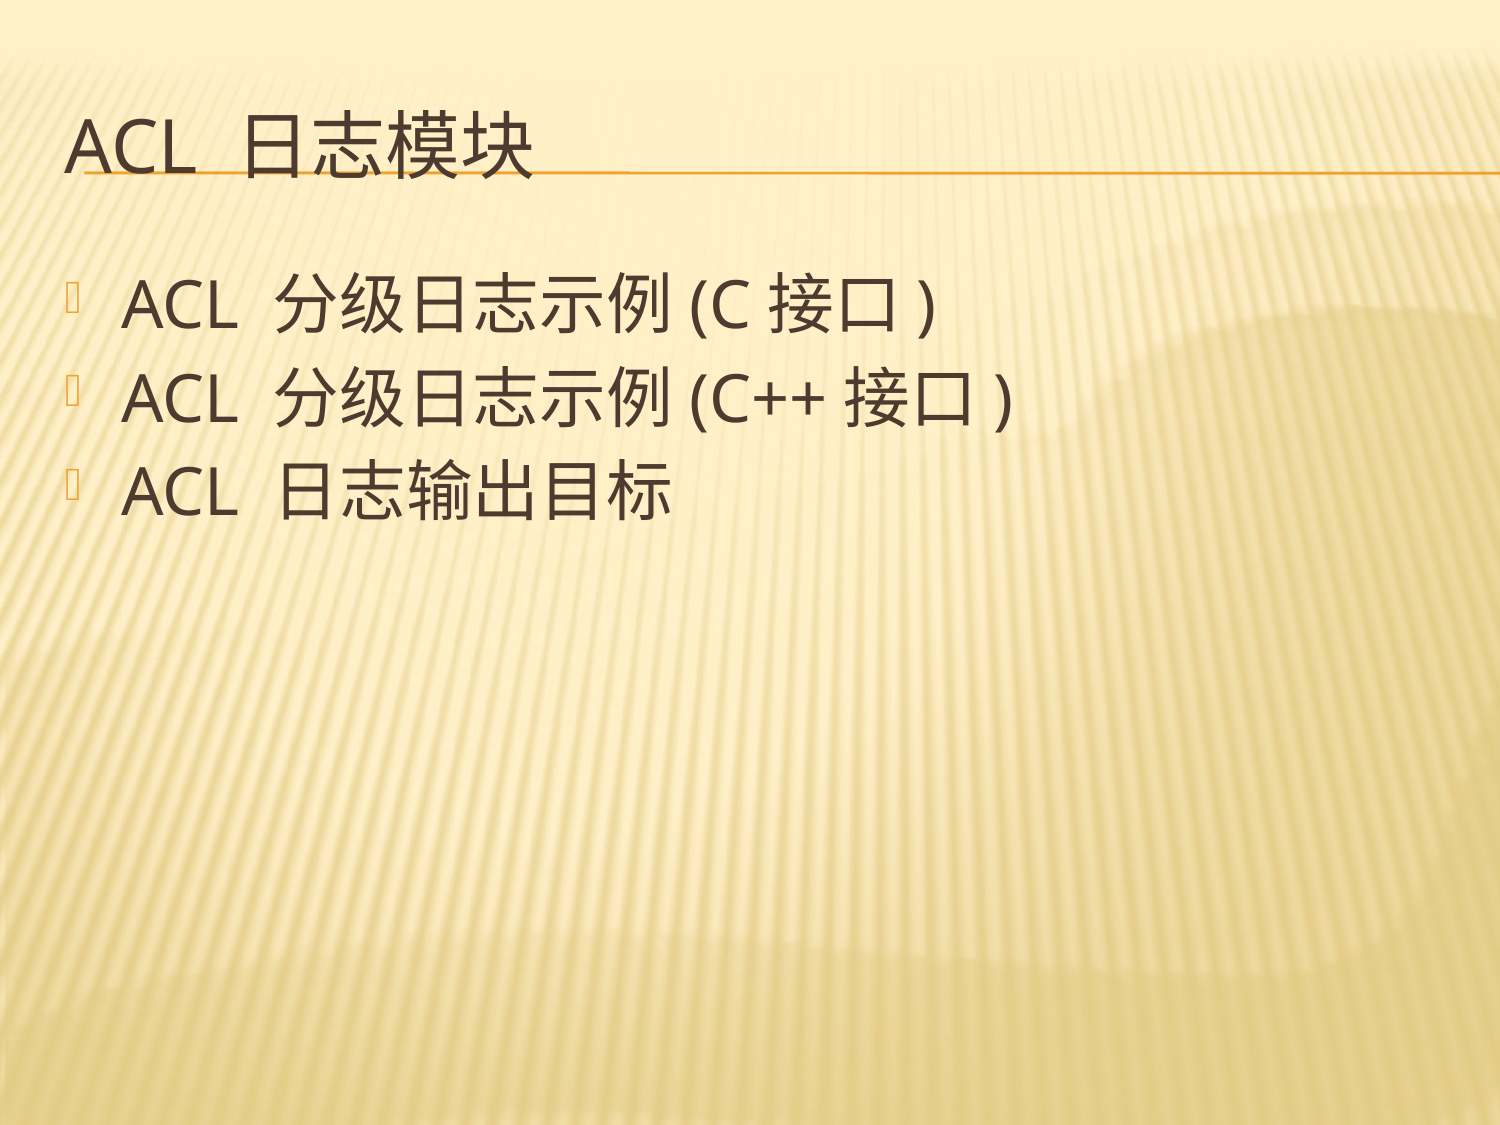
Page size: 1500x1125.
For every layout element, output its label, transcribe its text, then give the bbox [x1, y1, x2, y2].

title ACL 日志模块 [50, 75, 1475, 213]
list ACL 分级日志示例(C接口) ACL 分级日志示例(C++接口) ACL 日志输出目标 [50, 254, 1475, 998]
